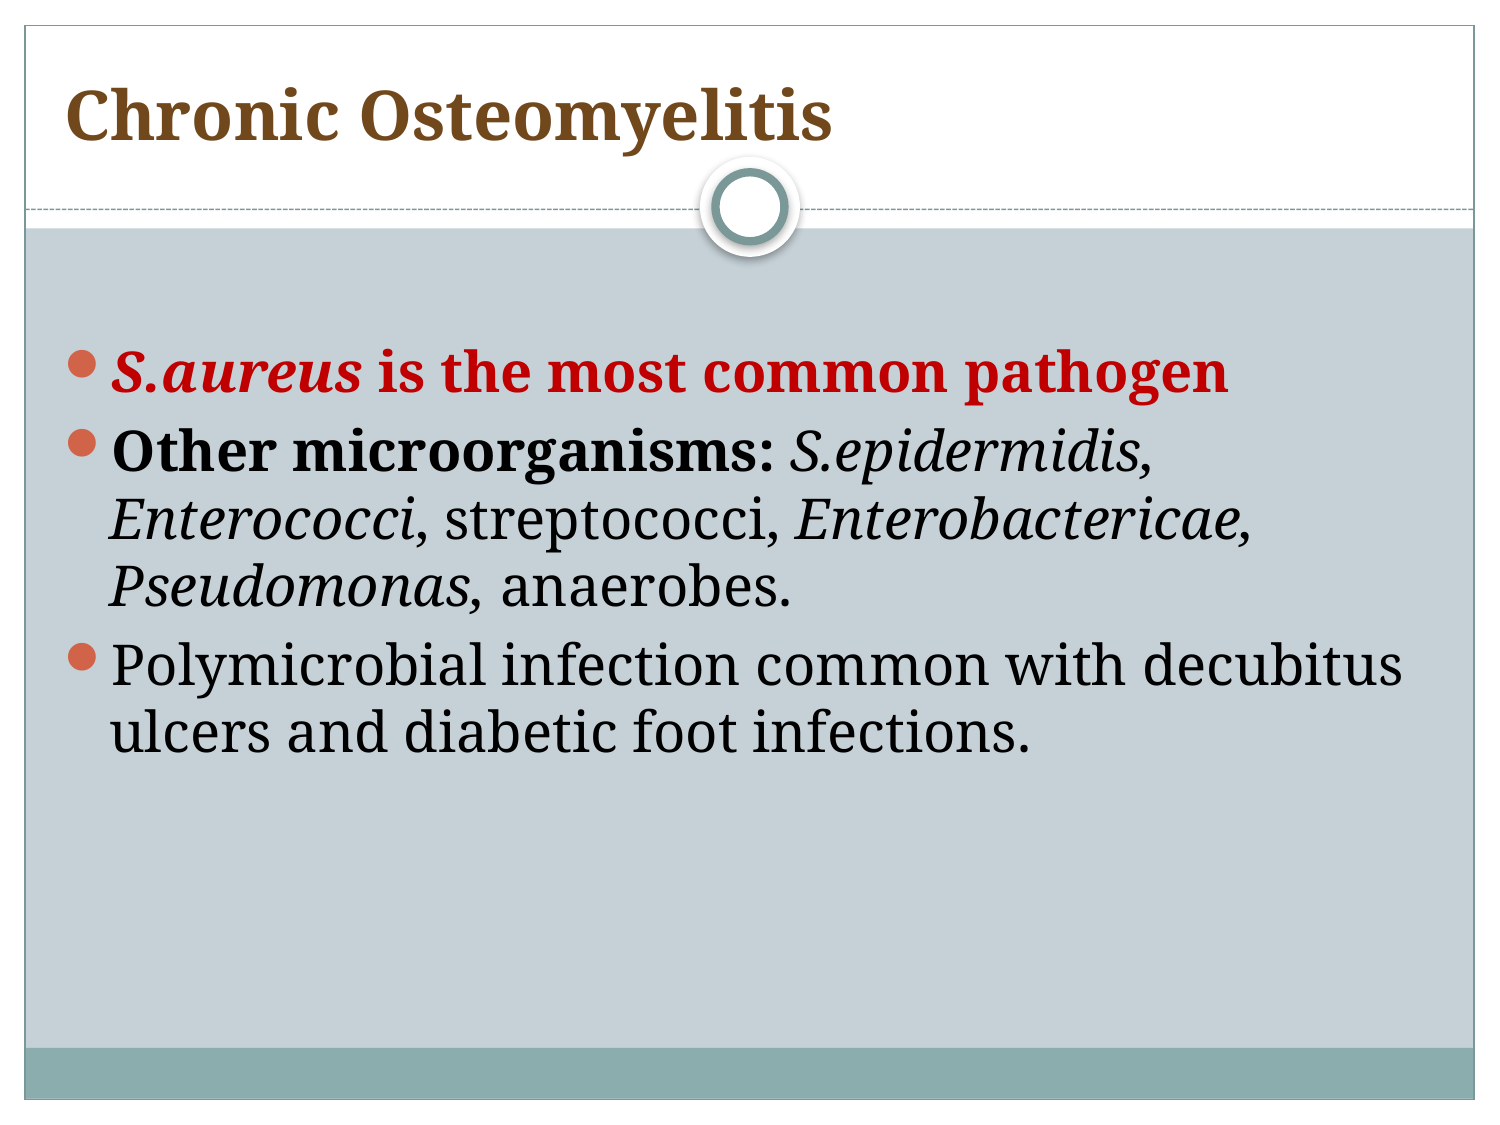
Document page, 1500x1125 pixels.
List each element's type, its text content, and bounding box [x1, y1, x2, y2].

title Chronic Osteomyelitis [49, 37, 1450, 162]
list S.aureus is the most common pathogen Other microorganisms: S.epidermidis, Enterococci, streptococci, Enterobactericae, Pseudomonas, anaerobes. Polymicrobial infection common with decubitus ulcers and diabetic foot infections. [49, 250, 1445, 1001]
